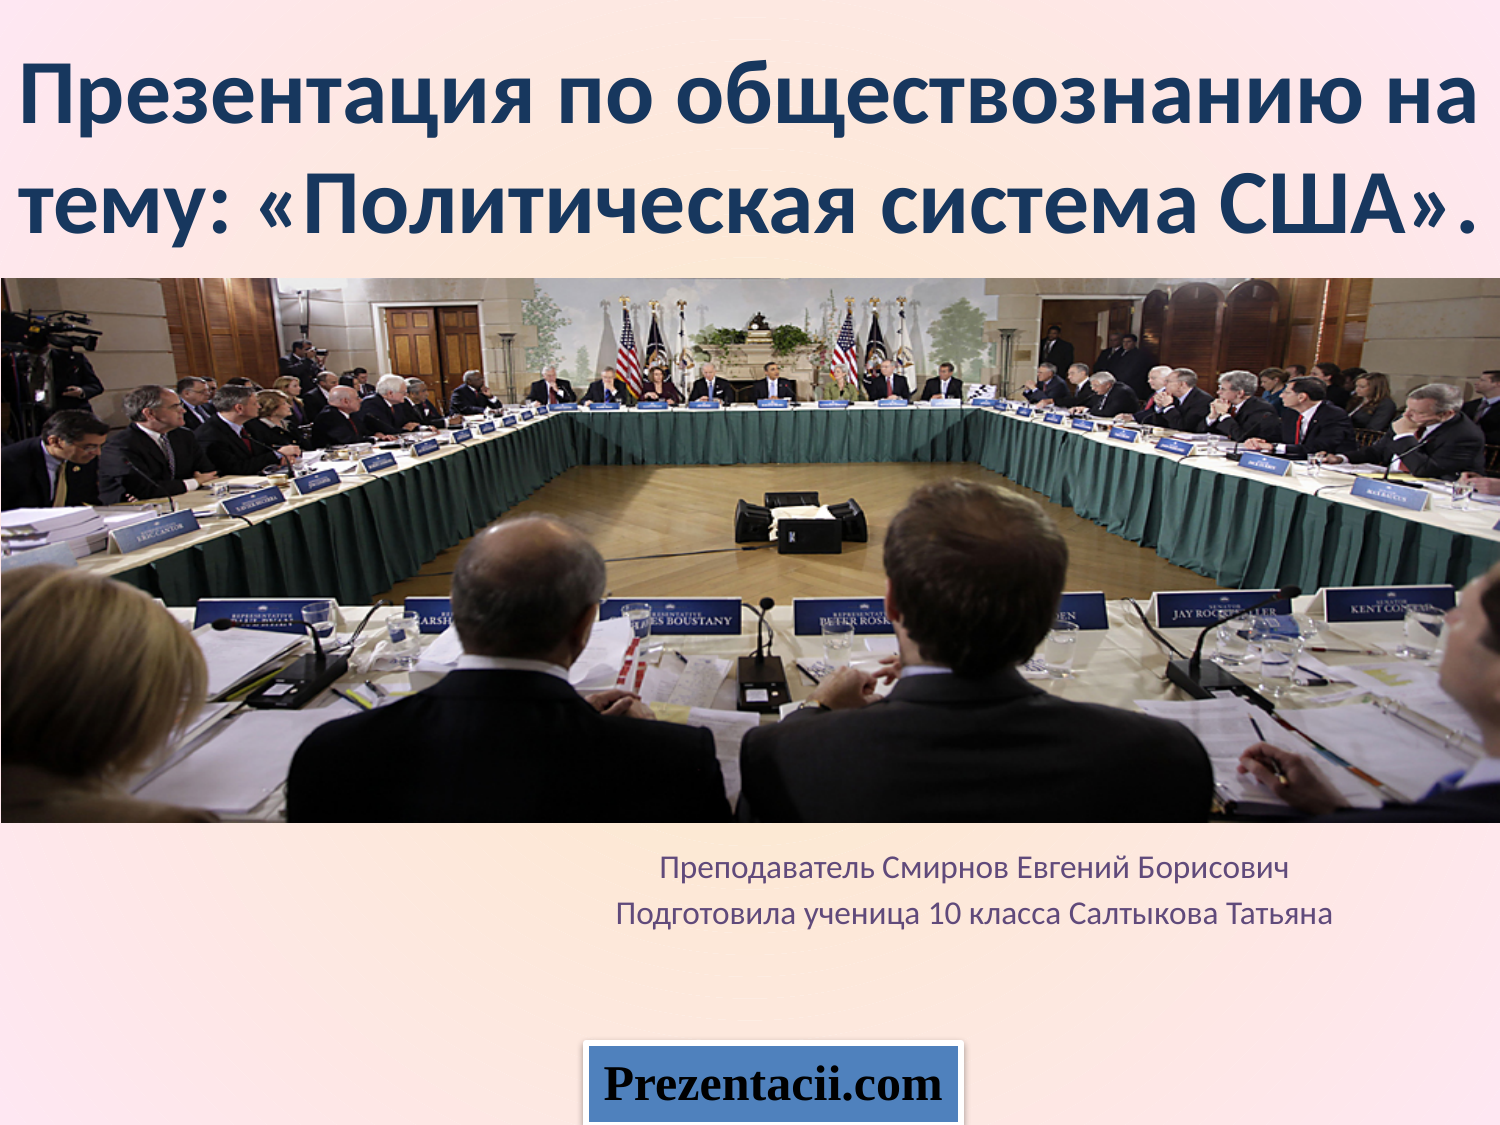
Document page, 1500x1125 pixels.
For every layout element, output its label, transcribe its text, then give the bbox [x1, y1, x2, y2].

subtitle Преподаватель Смирнов Евгений Борисович Подготовила ученица 10 класса Салтыкова Татьяна [450, 837, 1500, 1125]
title Презентация по обществознанию на тему: «Политическая система США». [0, 0, 1500, 278]
text_box Prezentacii.com [583, 1040, 964, 1125]
picture [1, 278, 1500, 823]
